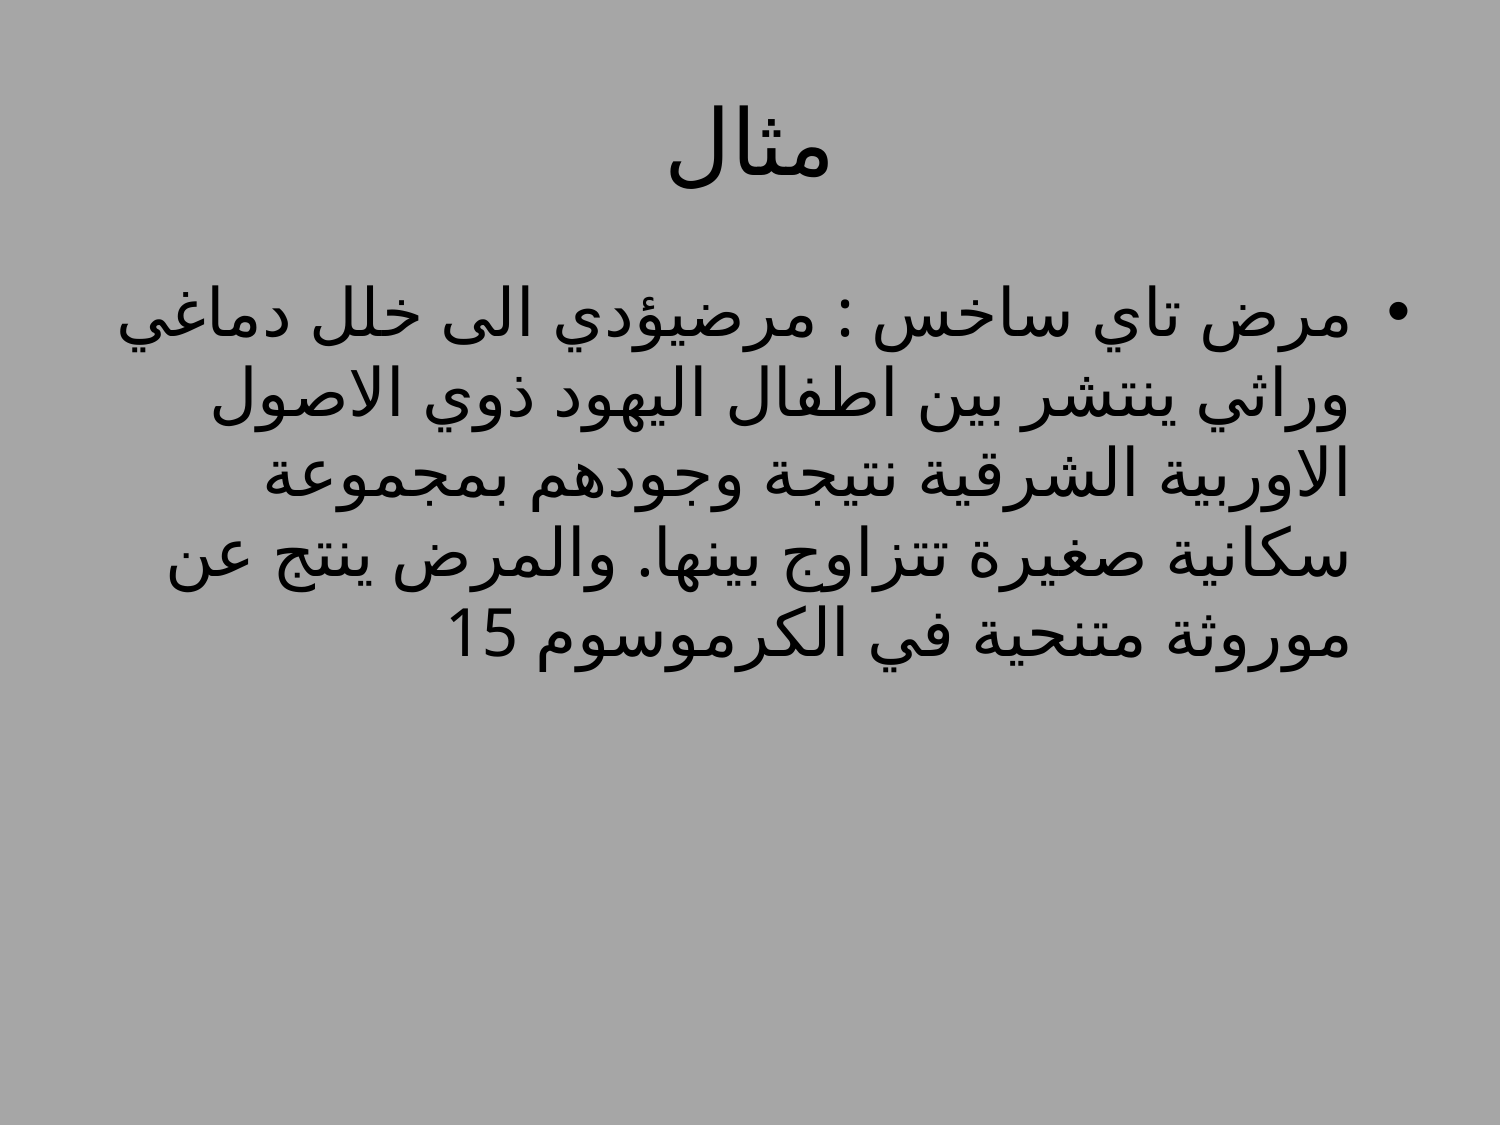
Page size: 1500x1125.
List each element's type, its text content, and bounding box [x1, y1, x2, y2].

title مثال [75, 45, 1425, 233]
list مرض تاي ساخس : مرضيؤدي الى خلل دماغي وراثي ينتشر بين اطفال اليهود ذوي الاصول الاوربية الشرقية نتيجة وجودهم بمجموعة سكانية صغيرة تتزاوج بينها. والمرض ينتج عن موروثة متنحية في الكرموسوم 15 [75, 262, 1425, 1005]
